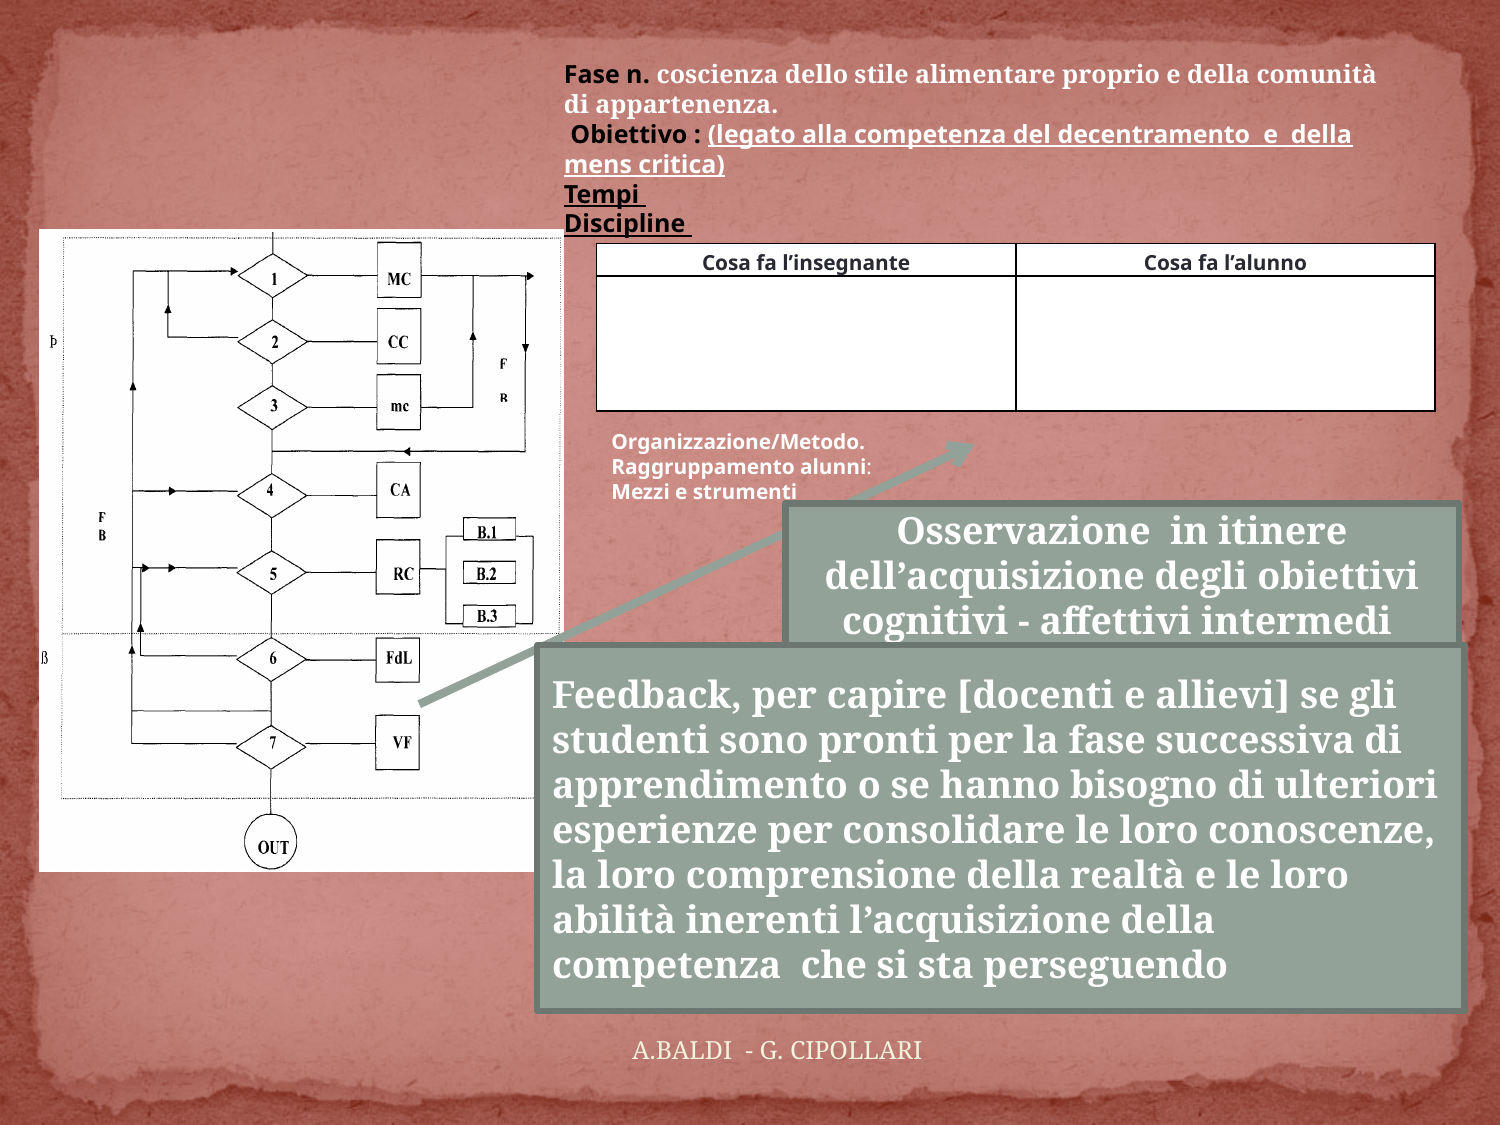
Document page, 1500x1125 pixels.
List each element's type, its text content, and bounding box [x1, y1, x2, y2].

text_box Feedback, per capire [docenti e allievi] se gli studenti sono pronti per la fase successiva di apprendimento o se hanno bisogno di ulteriori esperienze per consolidare le loro conoscenze, la loro comprensione della realtà e le loro abilità inerenti l’acquisizione della competenza che si sta perseguendo [534, 642, 1468, 1014]
text_box Fase n. coscienza dello stile alimentare proprio e della comunità di appartenenza. Obiettivo : (legato alla competenza del decentramento e della mens critica) Tempi Discipline [549, 50, 1424, 276]
table_cell [597, 277, 1015, 410]
picture [41, 232, 561, 870]
text_box Organizzazione/Metodo. Raggruppamento alunni: Mezzi e strumenti [596, 421, 1436, 500]
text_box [422, 446, 974, 704]
table_header Cosa fa l’alunno [1017, 244, 1434, 275]
footer A.BALDI - G. CIPOLLARI [350, 1017, 938, 1081]
table_cell [1017, 277, 1434, 410]
text_box Osservazione in itinere dell’acquisizione degli obiettivi cognitivi - affettivi intermedi [986, 500, 1462, 642]
table_header Cosa fa l’insegnante [597, 244, 1015, 275]
